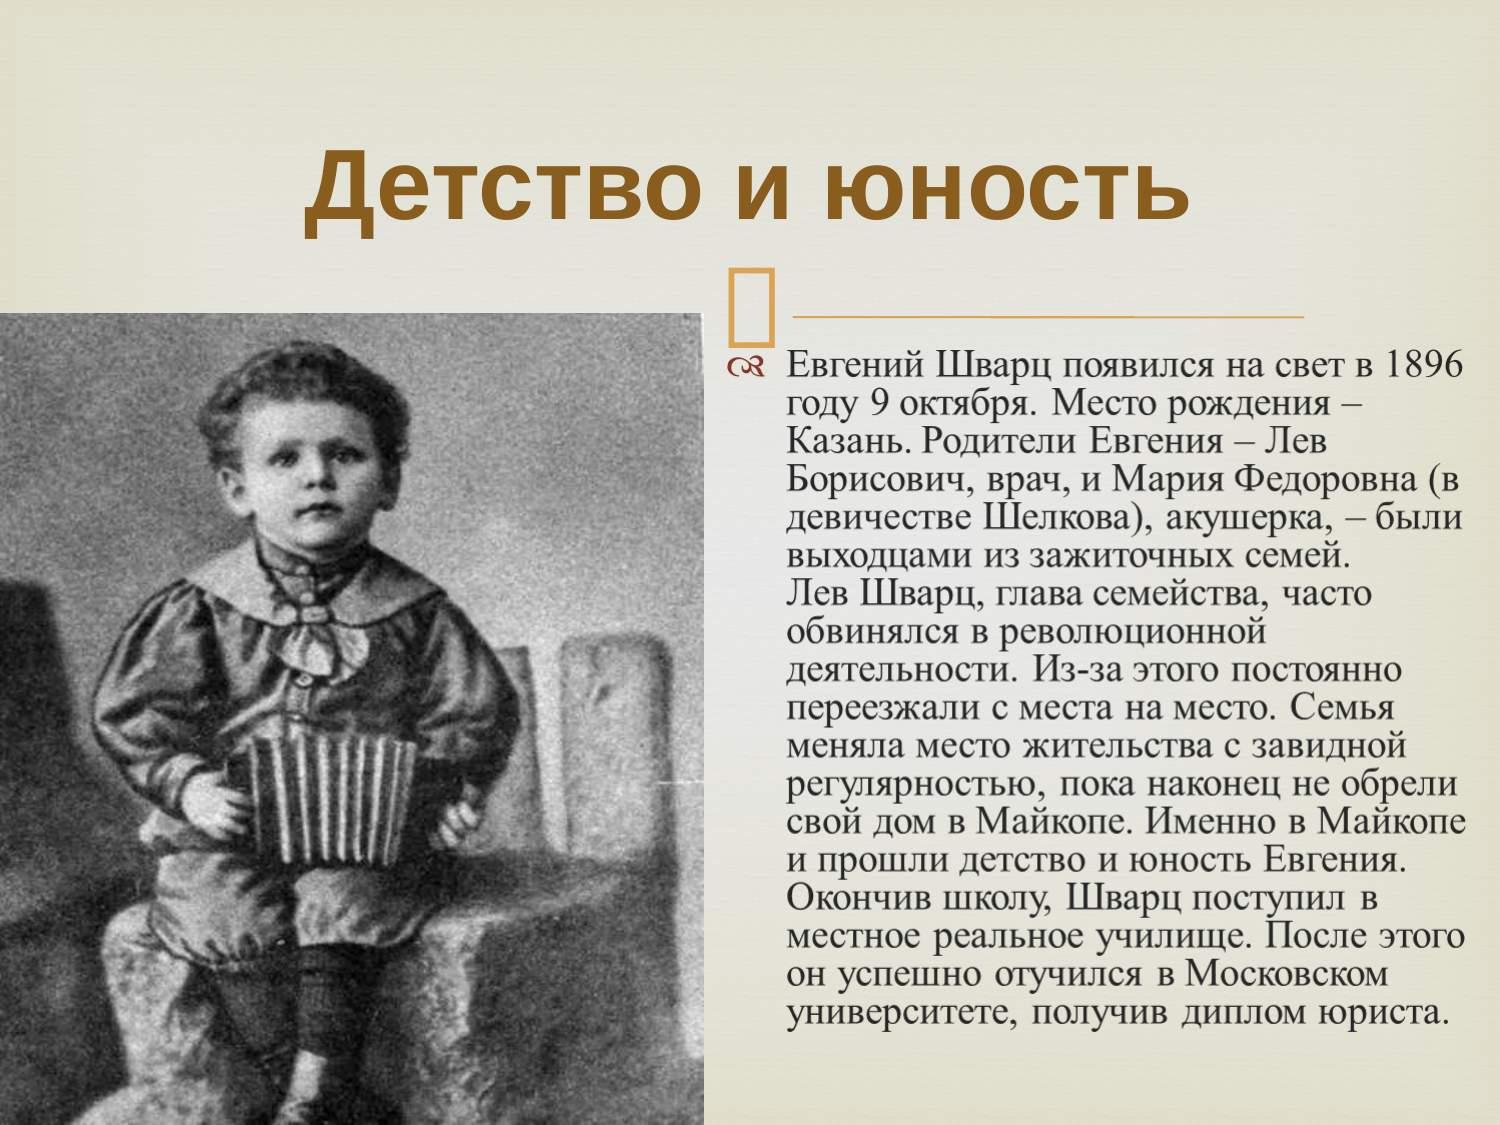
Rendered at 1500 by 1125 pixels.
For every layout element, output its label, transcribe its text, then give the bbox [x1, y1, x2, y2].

title Детство и юность [112, 93, 1386, 267]
picture [0, 313, 1500, 1125]
